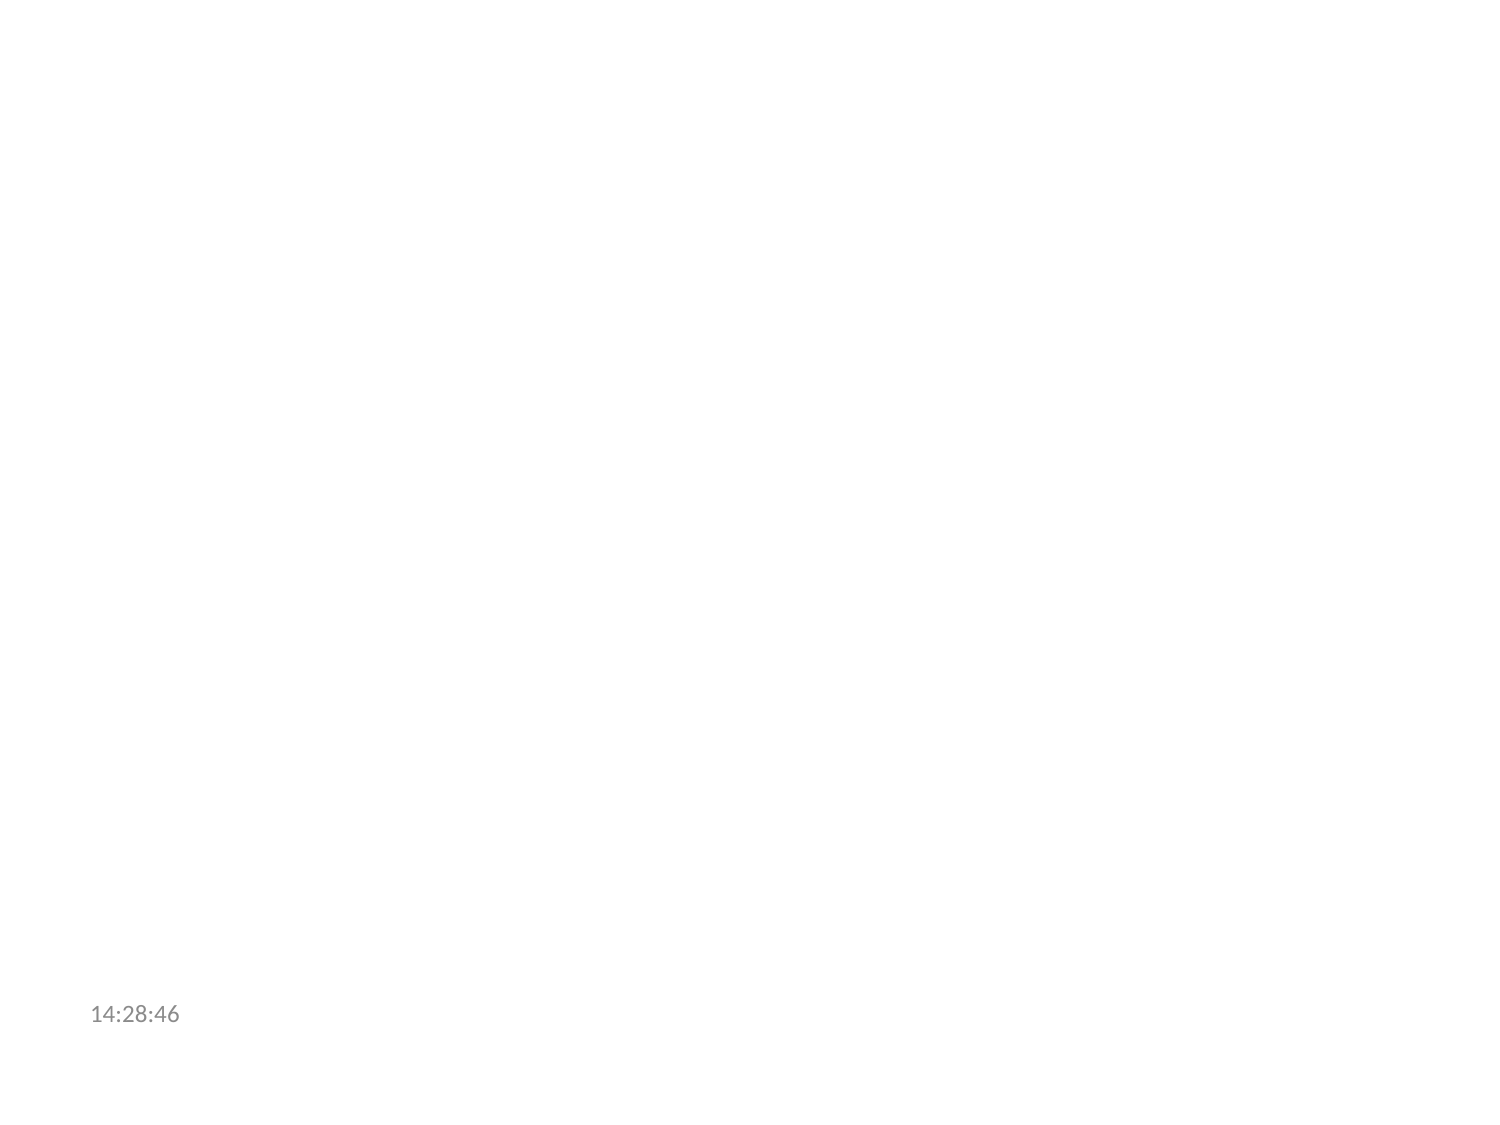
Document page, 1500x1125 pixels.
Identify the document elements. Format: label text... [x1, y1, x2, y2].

text_box 15:35:09 [75, 982, 425, 1043]
